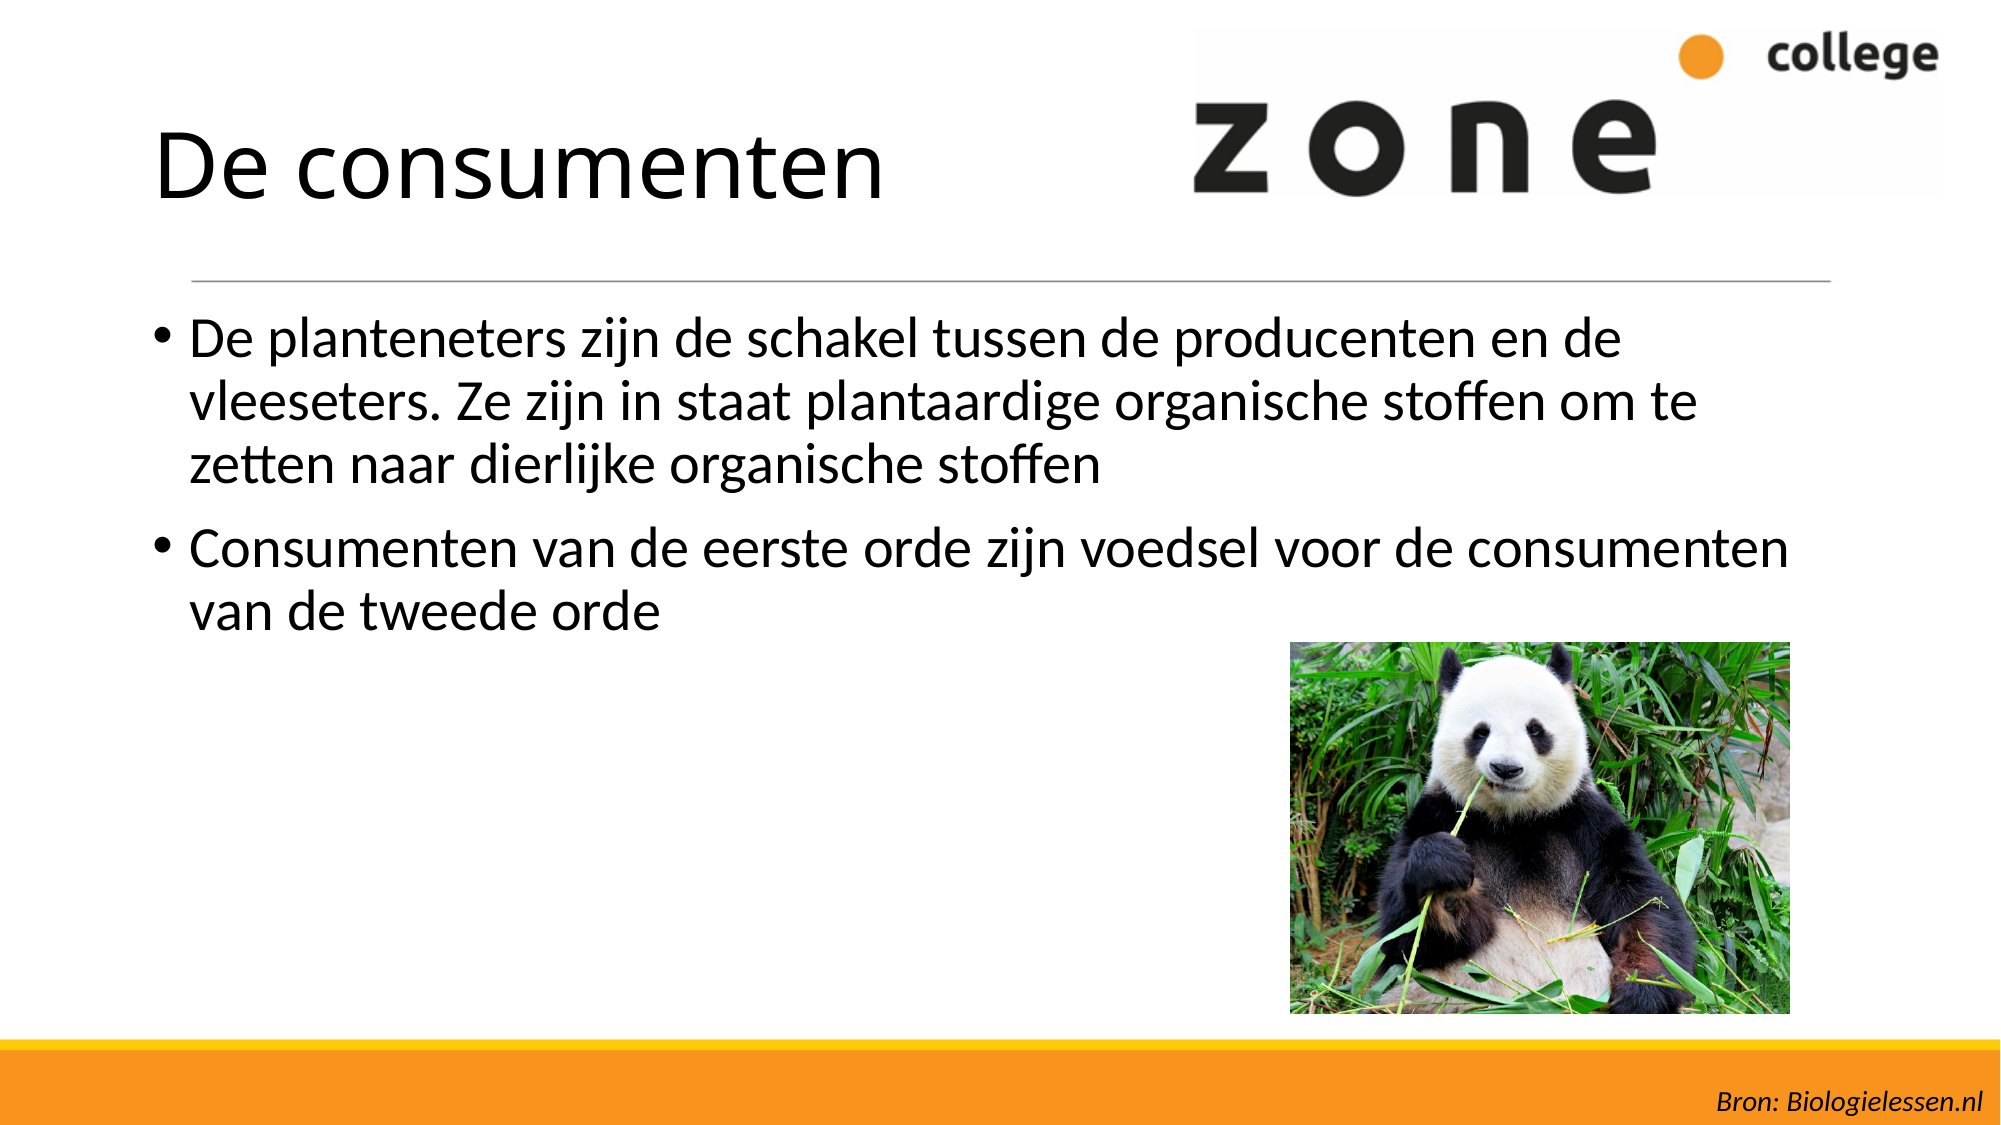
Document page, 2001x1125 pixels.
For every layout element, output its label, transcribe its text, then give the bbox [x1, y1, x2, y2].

list De planteneters zijn de schakel tussen de producenten en de vleeseters. Ze zijn in staat plantaardige organische stoffen om te zetten naar dierlijke organische stoffen Consumenten van de eerste orde zijn voedsel voor de consumenten van de tweede orde [137, 299, 1863, 1014]
title De consumenten [137, 59, 1863, 278]
text_box Bron: Biologielessen.nl [1701, 1074, 1999, 1125]
picture [0, 0, 2001, 1125]
